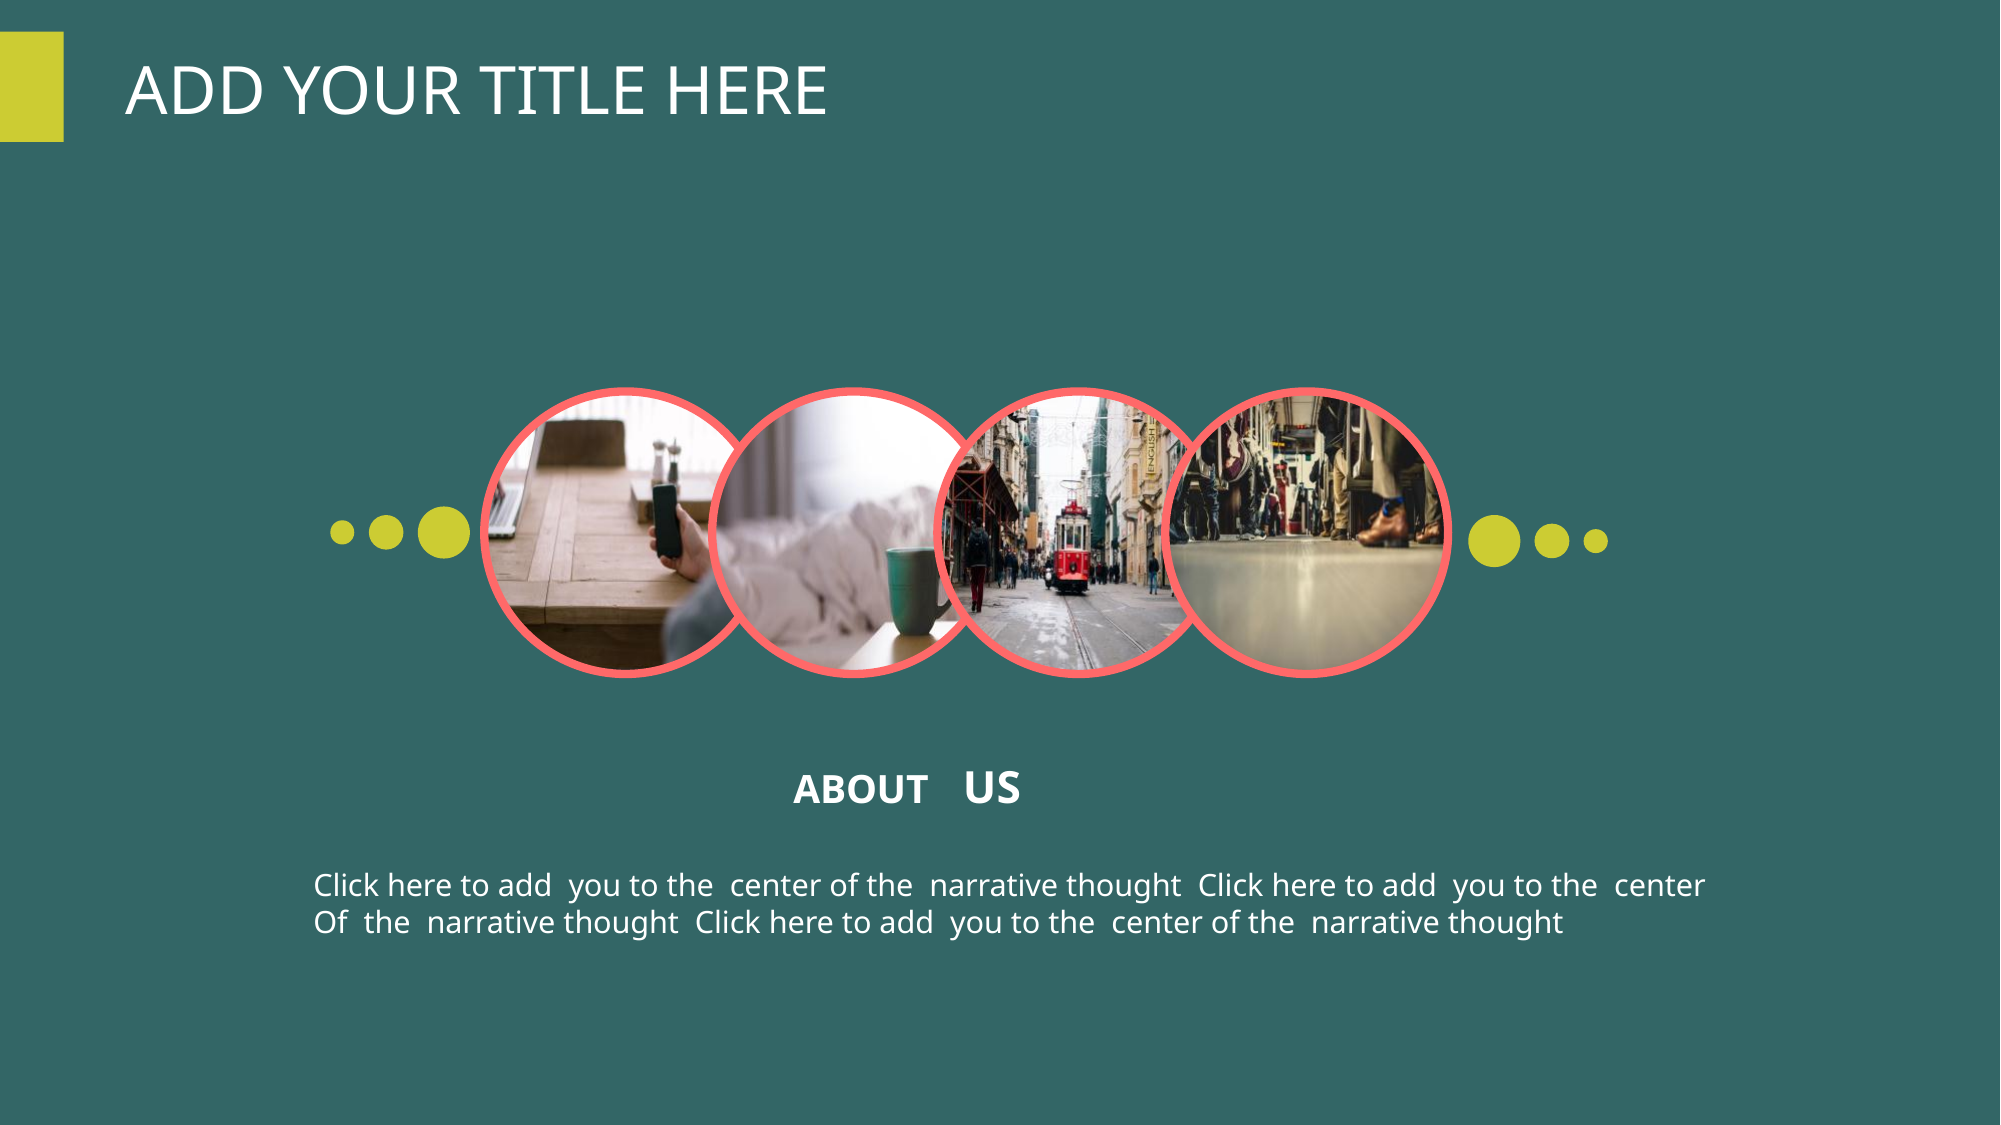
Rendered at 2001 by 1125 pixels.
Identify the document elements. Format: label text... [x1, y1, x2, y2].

text_box [1468, 515, 1521, 568]
text_box [417, 506, 470, 559]
text_box [368, 515, 404, 550]
text_box [484, 391, 739, 674]
text_box [0, 31, 65, 143]
text_box [712, 391, 966, 674]
text_box [330, 520, 355, 545]
text_box [1534, 523, 1570, 559]
text_box [1165, 391, 1449, 674]
text_box [1583, 529, 1608, 554]
text_box ADD YOUR TITLE HERE [80, 40, 846, 136]
text_box [937, 391, 1192, 674]
text_box ABOUT US Click here to add you to the center of the narrative thought Click here to add you to the center Of the narrative thought Click here to add you to the center of the narrative thought [298, 751, 1737, 977]
